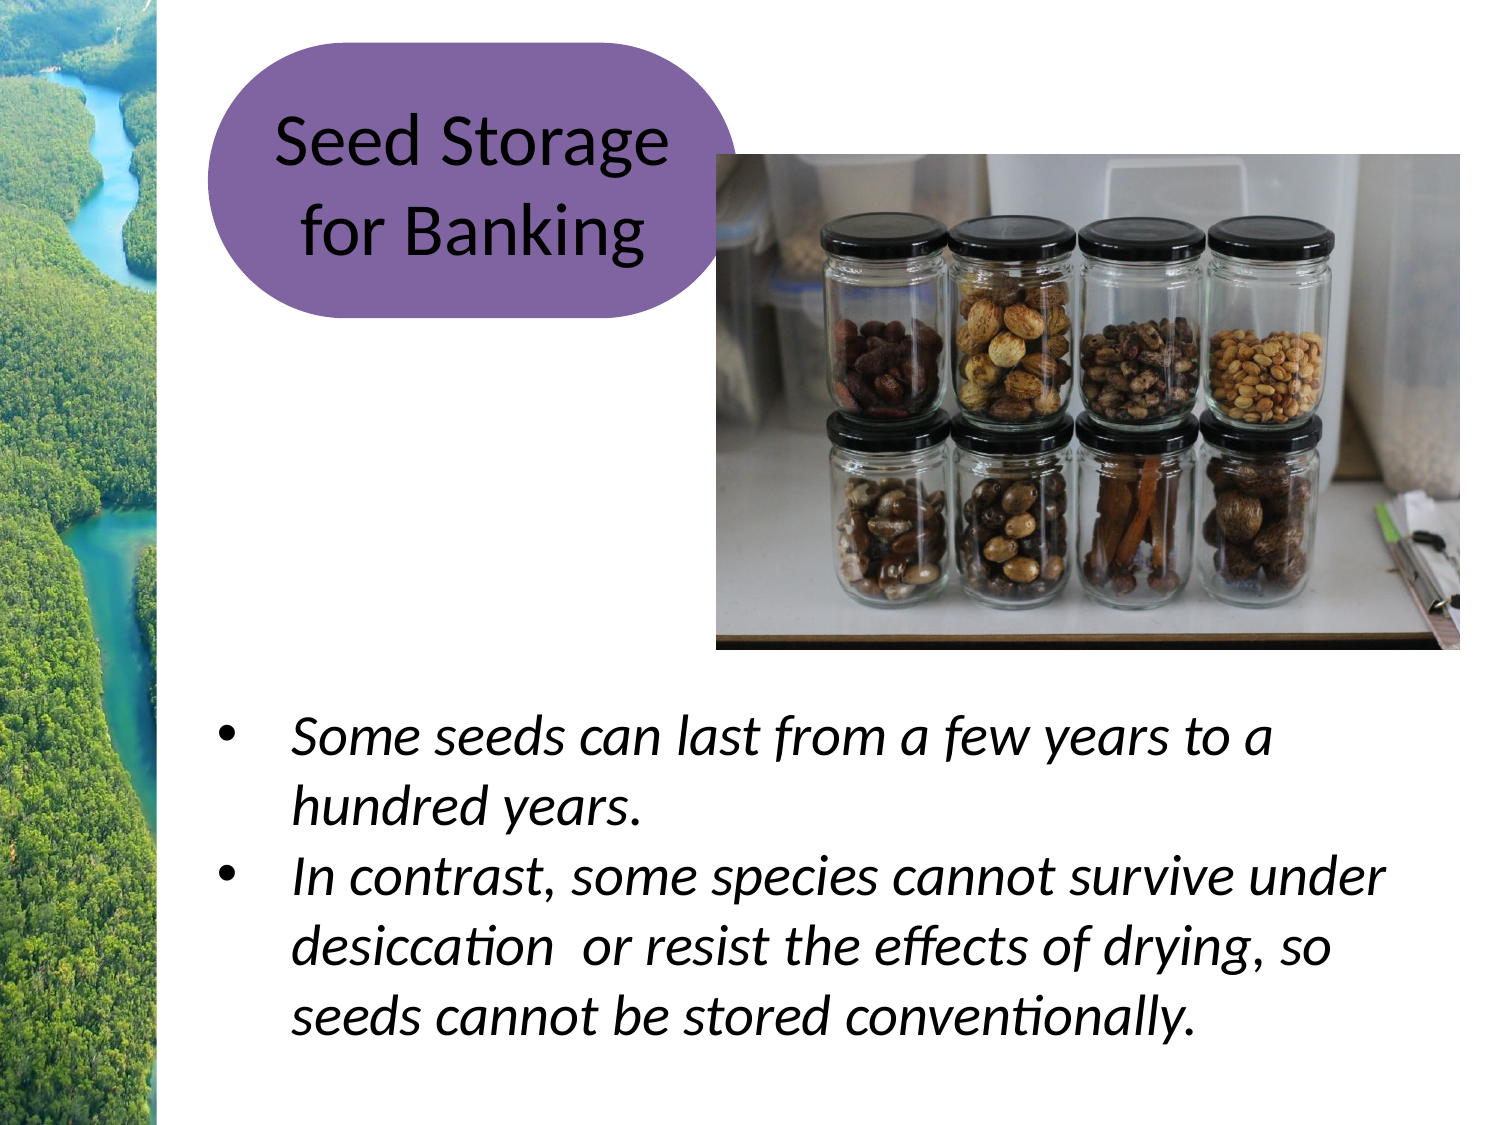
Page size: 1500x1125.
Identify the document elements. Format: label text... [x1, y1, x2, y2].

picture [0, 0, 157, 1125]
picture [716, 154, 1460, 650]
text_box Some seeds can last from a few years to a hundred years. In contrast, some species cannot survive under desiccation or resist the effects of drying, so seeds cannot be stored conventionally. [202, 690, 1455, 1055]
text_box Seed Storage for Banking [207, 42, 736, 319]
